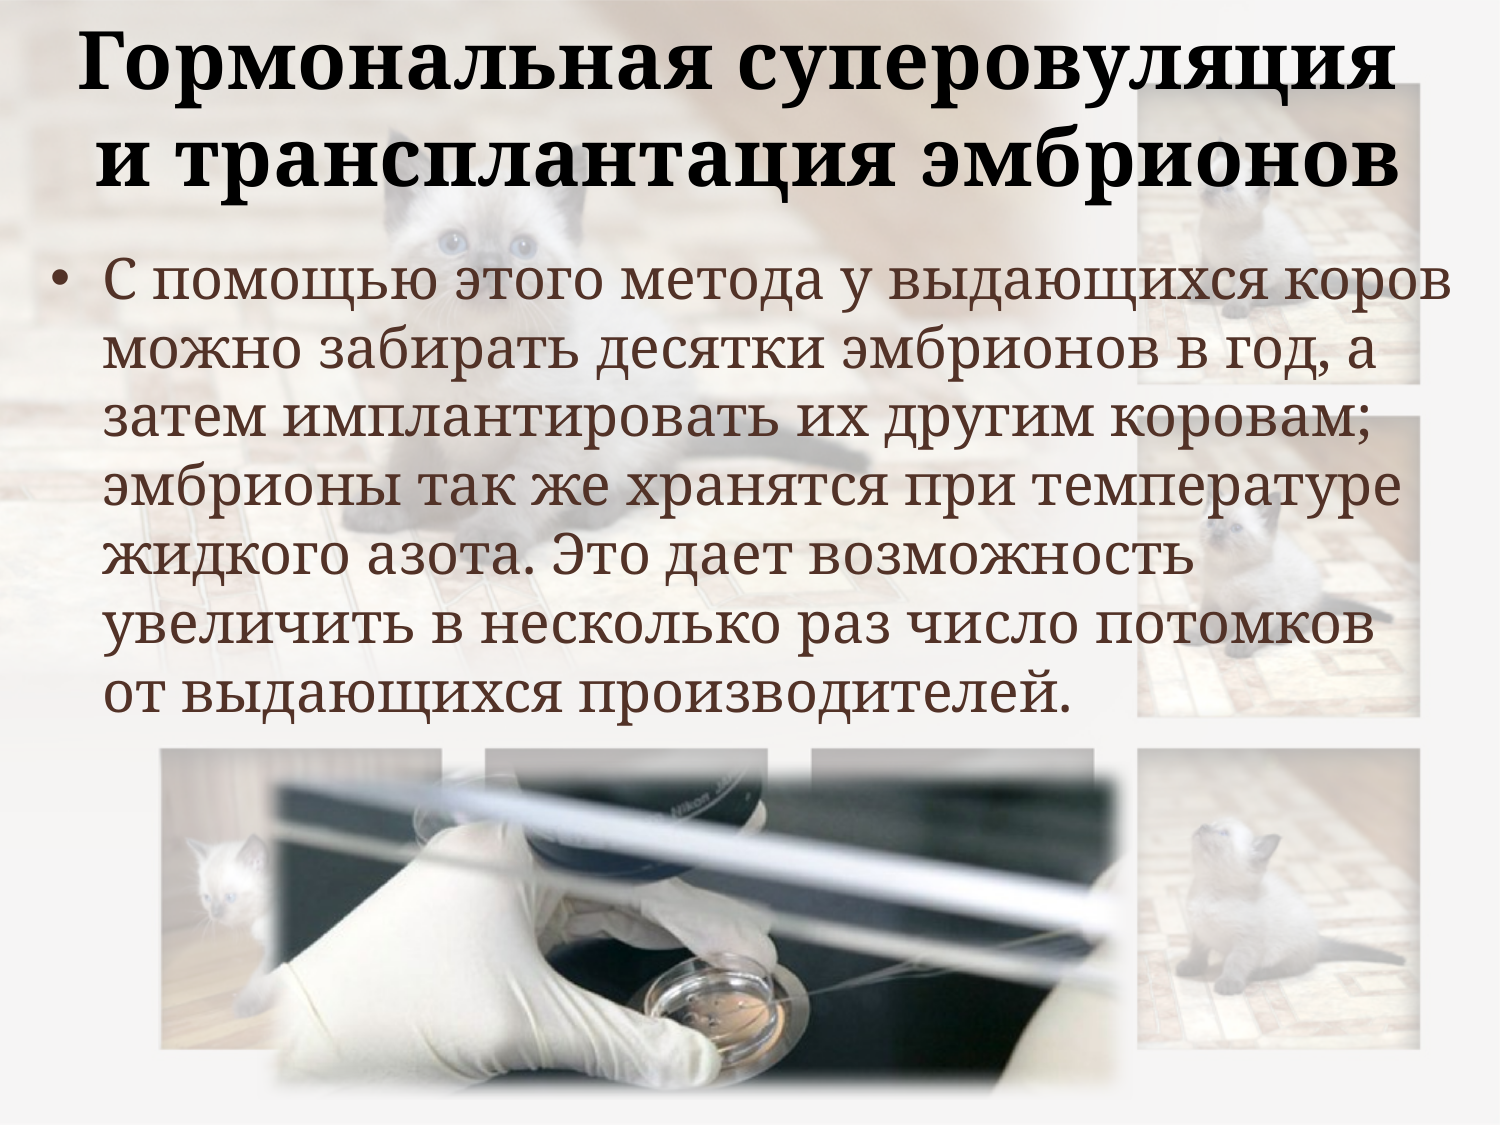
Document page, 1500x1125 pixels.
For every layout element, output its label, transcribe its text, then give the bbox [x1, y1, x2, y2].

title Гормональная суперовуляция и трансплантация эмбрионов [0, 0, 1500, 211]
picture [257, 761, 1134, 1100]
list С помощью этого метода у выдающихся коров можно забирать десятки эмбрионов в год, а затем имплантировать их другим коровам; эмбрионы так же хранятся при температуре жидкого азота. Это дает возможность увеличить в несколько раз число потомков от выдающихся производителей. [35, 234, 1472, 786]
